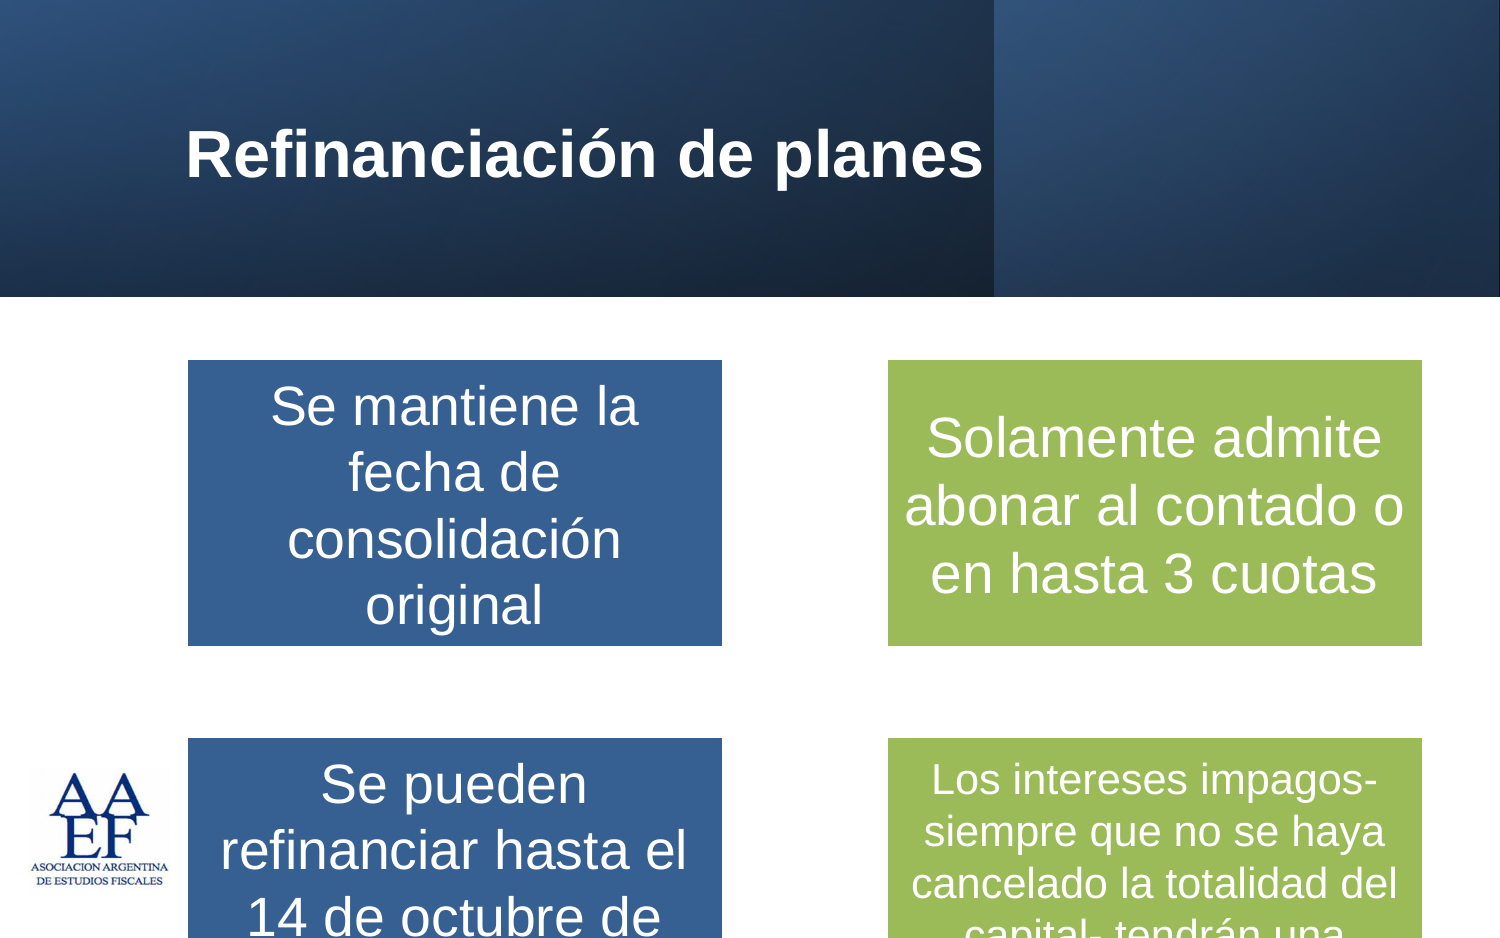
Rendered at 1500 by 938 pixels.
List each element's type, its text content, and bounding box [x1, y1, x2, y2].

picture [28, 768, 171, 895]
text_box [0, 0, 1500, 299]
text_box [0, 299, 1500, 938]
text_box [185, 357, 1424, 812]
text_box Refinanciación de planes [170, 47, 1366, 264]
